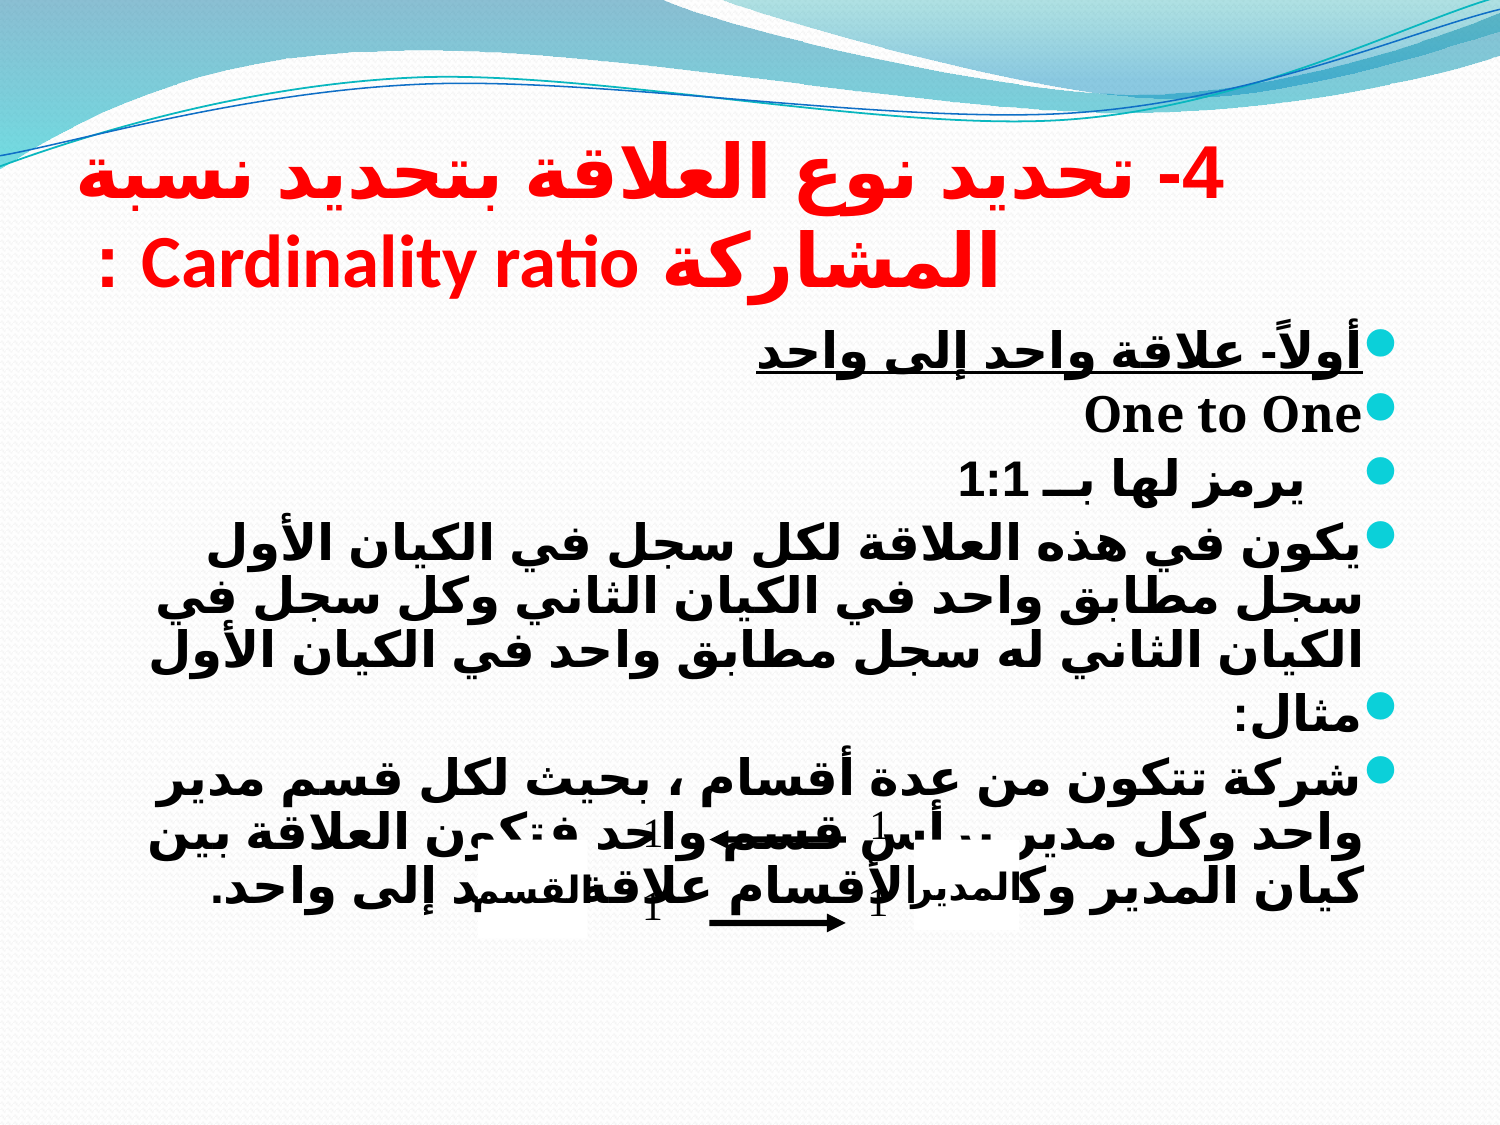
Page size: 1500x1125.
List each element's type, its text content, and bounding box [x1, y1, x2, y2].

title 4- تحديد نوع العلاقة بتحديد نسبة المشاركة Cardinality ratio : [75, 115, 1425, 303]
list أولاً- علاقة واحد إلى واحد One to One يرمز لها بــ 1:1 يكون في هذه العلاقة لكل سجل في الكيان الأول سجل مطابق واحد في الكيان الثاني وكل سجل في الكيان الثاني له سجل مطابق واحد في الكيان الأول مثال: شركة تتكون من عدة أقسام ، بحيث لكل قسم مدير واحد وكل مدير يرأس قسم واحد فتكون العلاقة بين كيان المدير وكيان الأقسام علاقة واحد إلى واحد. [75, 317, 1425, 1038]
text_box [322, 774, 1188, 1001]
